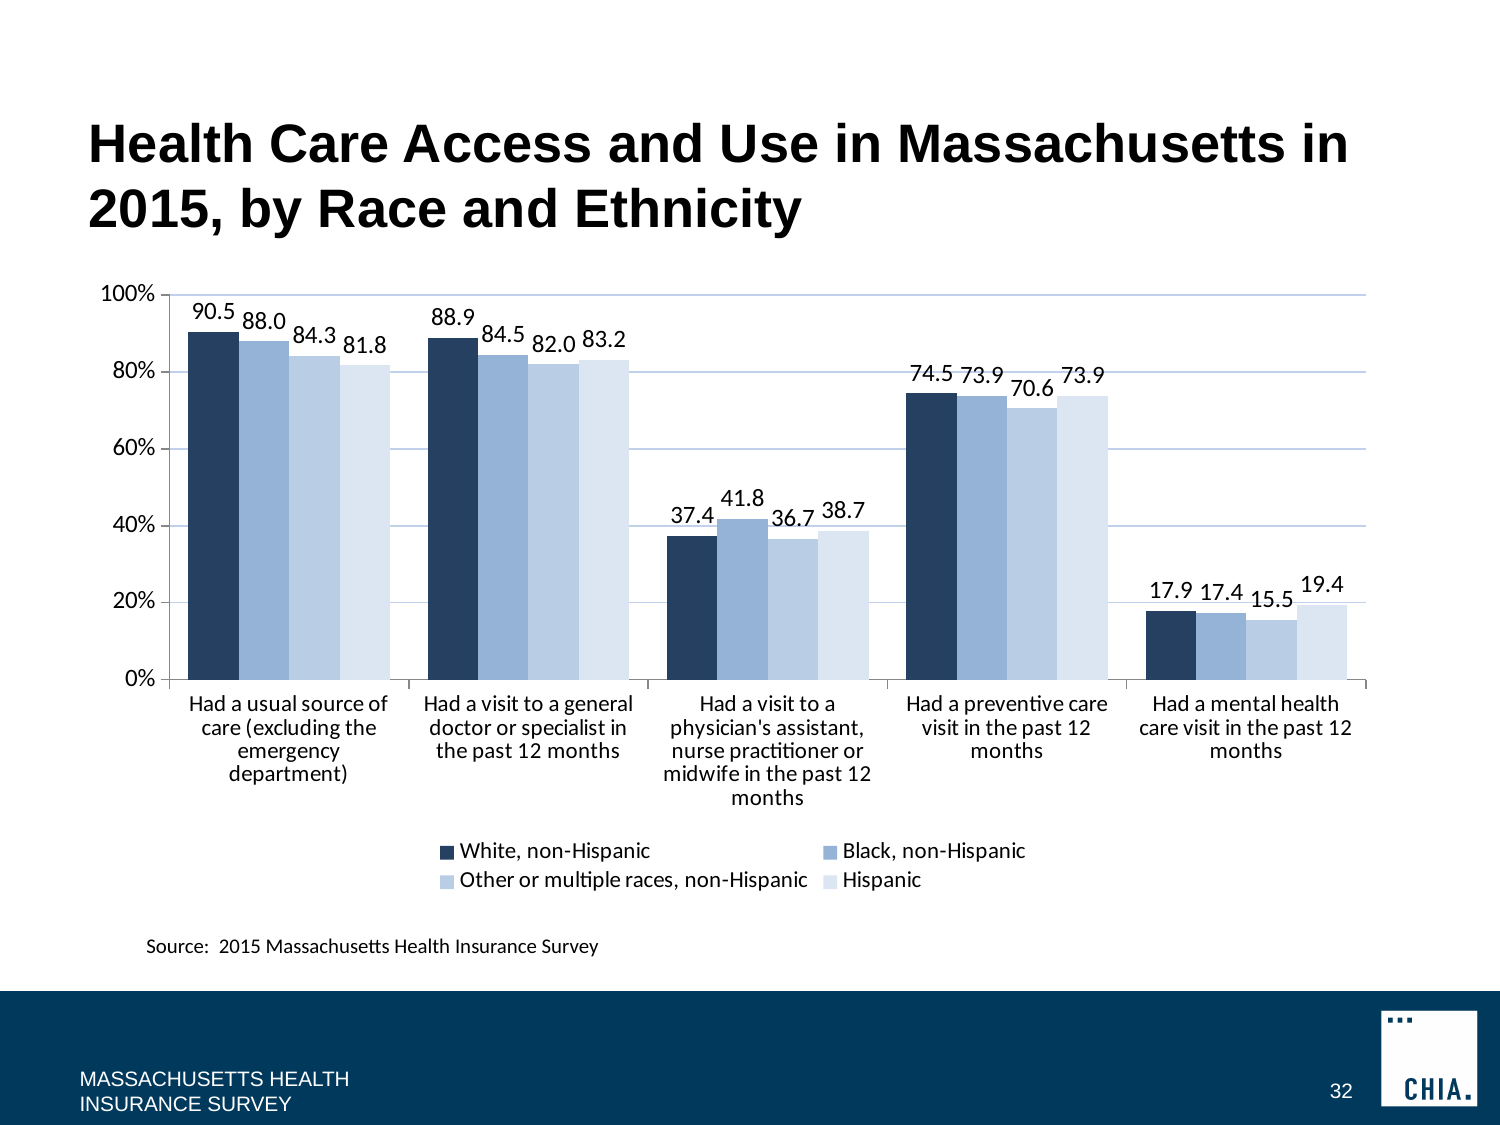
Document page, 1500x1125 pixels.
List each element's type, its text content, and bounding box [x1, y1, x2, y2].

slide_number 32 [1017, 1060, 1368, 1121]
title Health Care Access and Use in Massachusetts in 2015, by Race and Ethnicity [73, 120, 1393, 227]
text_box Source: 2015 Massachusetts Health Insurance Survey [131, 910, 1142, 965]
picture [0, 991, 1500, 1125]
chart [73, 269, 1393, 901]
footer MASSACHUSETTS HEALTH INSURANCE SURVEY [64, 1060, 430, 1121]
